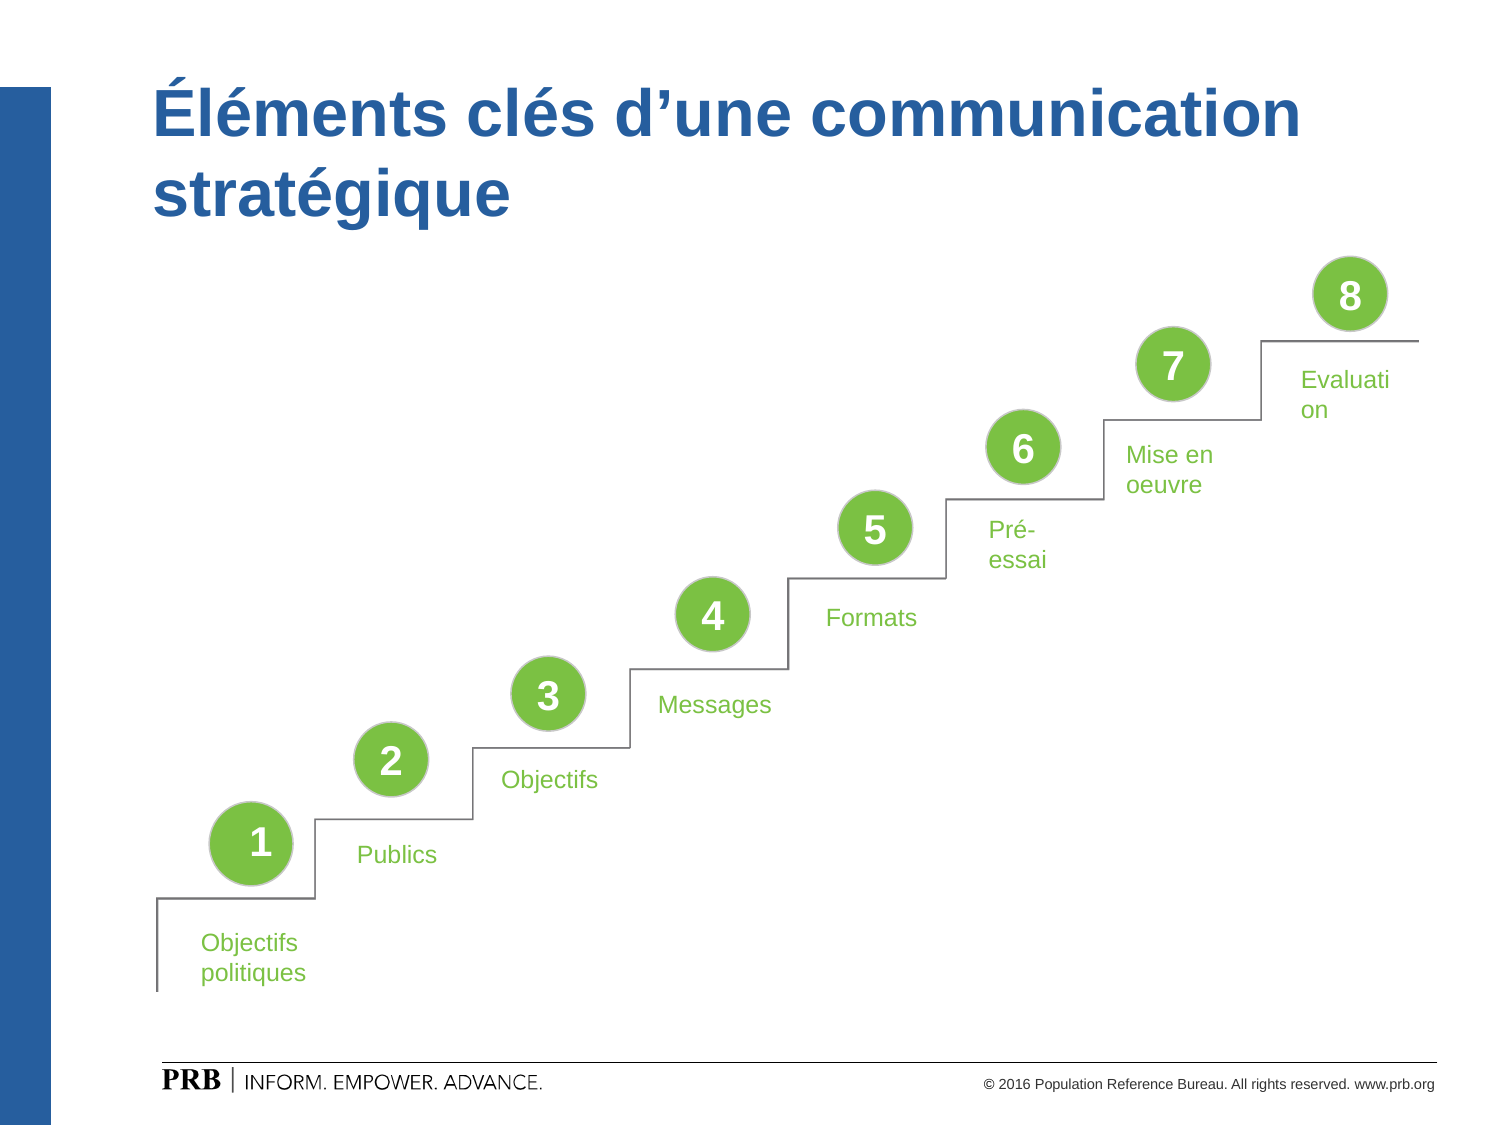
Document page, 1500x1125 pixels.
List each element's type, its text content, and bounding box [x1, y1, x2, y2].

picture [156, 340, 1420, 993]
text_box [323, 721, 472, 877]
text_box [485, 655, 634, 802]
title Éléments clés d’une communication stratégique [137, 62, 1500, 163]
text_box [185, 801, 365, 971]
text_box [1285, 256, 1415, 402]
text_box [973, 409, 1084, 552]
picture [162, 1067, 542, 1093]
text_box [642, 576, 788, 727]
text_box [810, 490, 934, 640]
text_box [1110, 326, 1259, 477]
